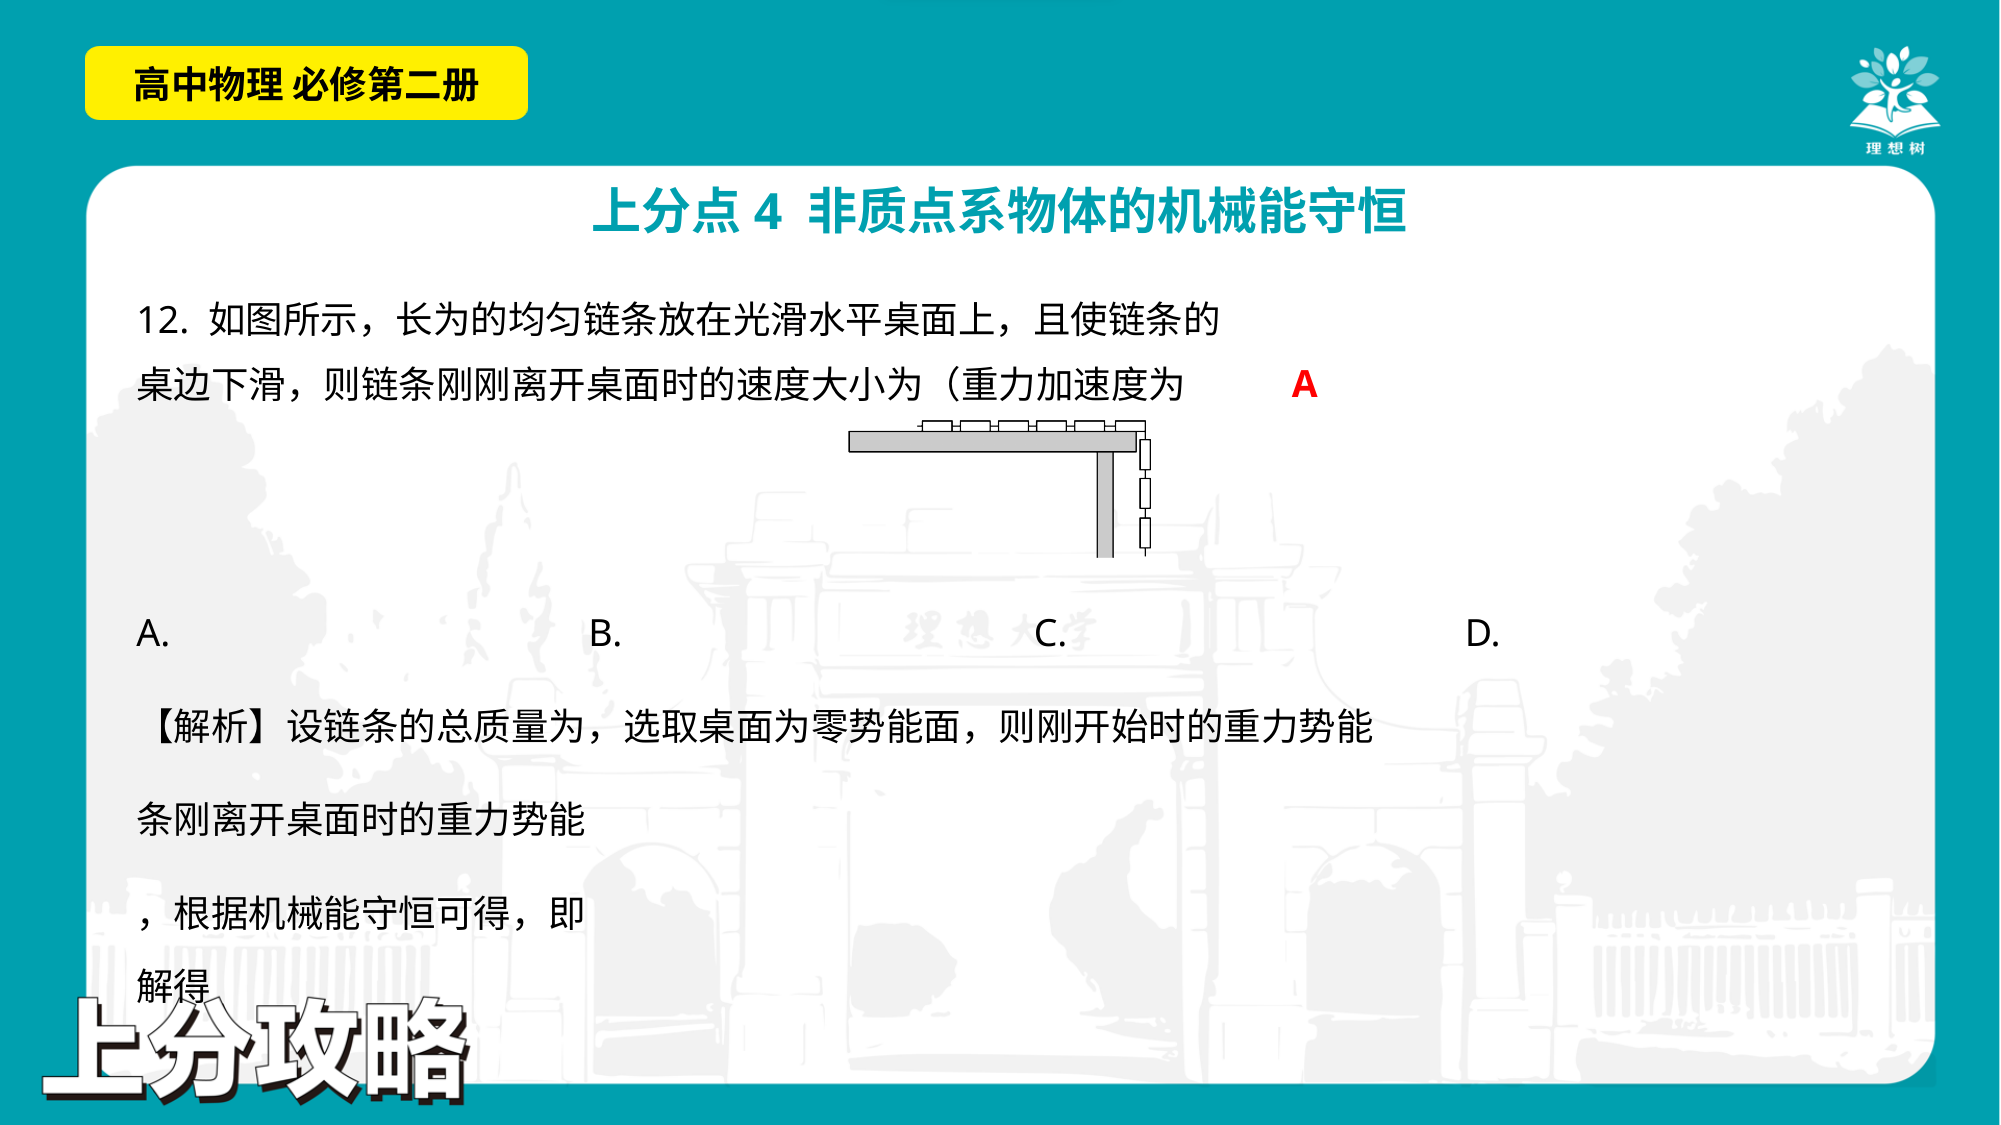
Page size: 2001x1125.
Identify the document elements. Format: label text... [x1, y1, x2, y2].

text_box A [1277, 340, 1332, 399]
picture [0, 0, 2000, 1125]
